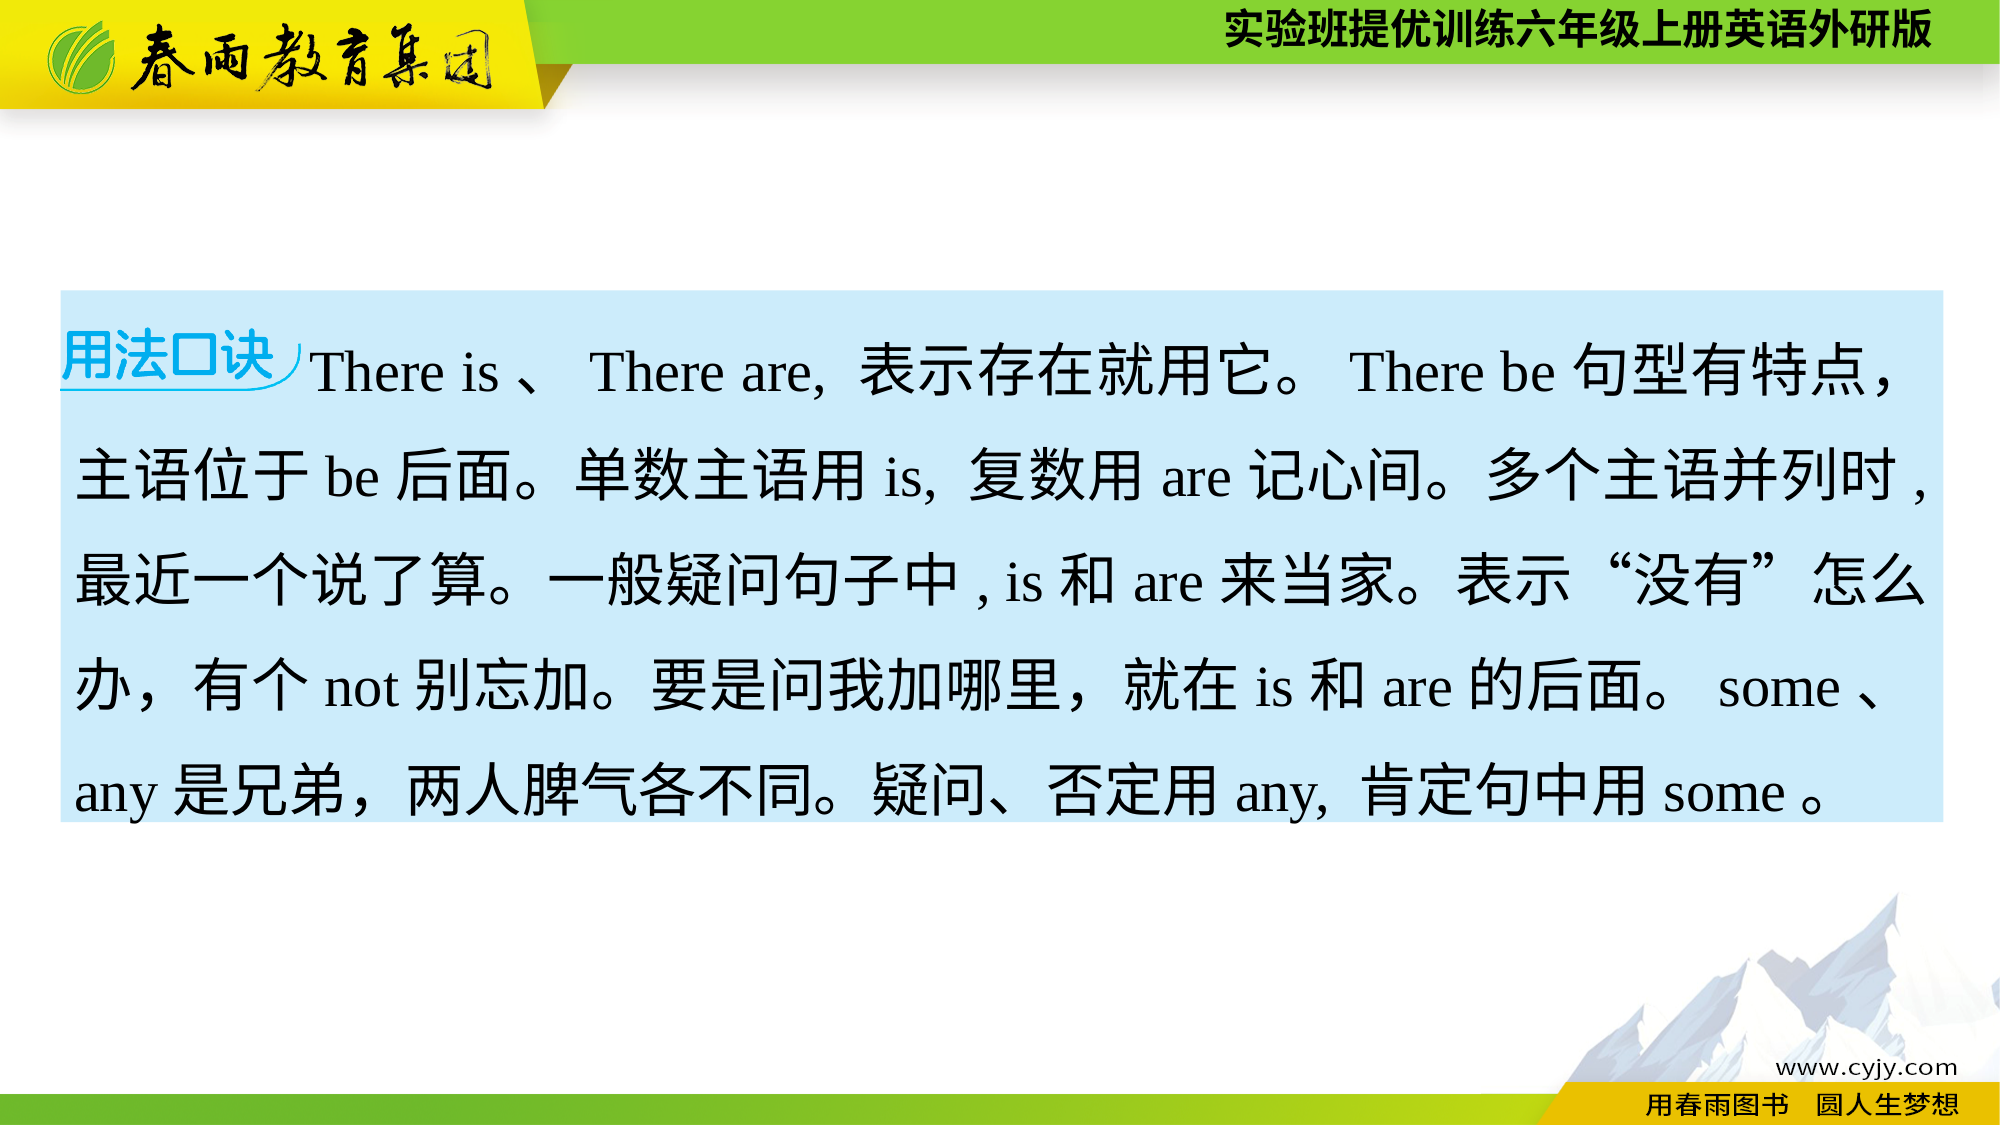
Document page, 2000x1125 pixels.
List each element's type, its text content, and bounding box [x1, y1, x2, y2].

list There is、There are, 表示存在就用它。There be句型有特点，主语位于be后面。单数主语用is, 复数用are记心间。多个主语并列时, 最近一个说了算。一般疑问句子中, is和are来当家。表示“没有”怎么办，有个not别忘加。要是问我加哪里，就在is和are的后面。some、any是兄弟，两人脾气各不同。疑问、否定用any, 肯定句中用some。 [59, 290, 1944, 823]
picture [0, 0, 2000, 1125]
